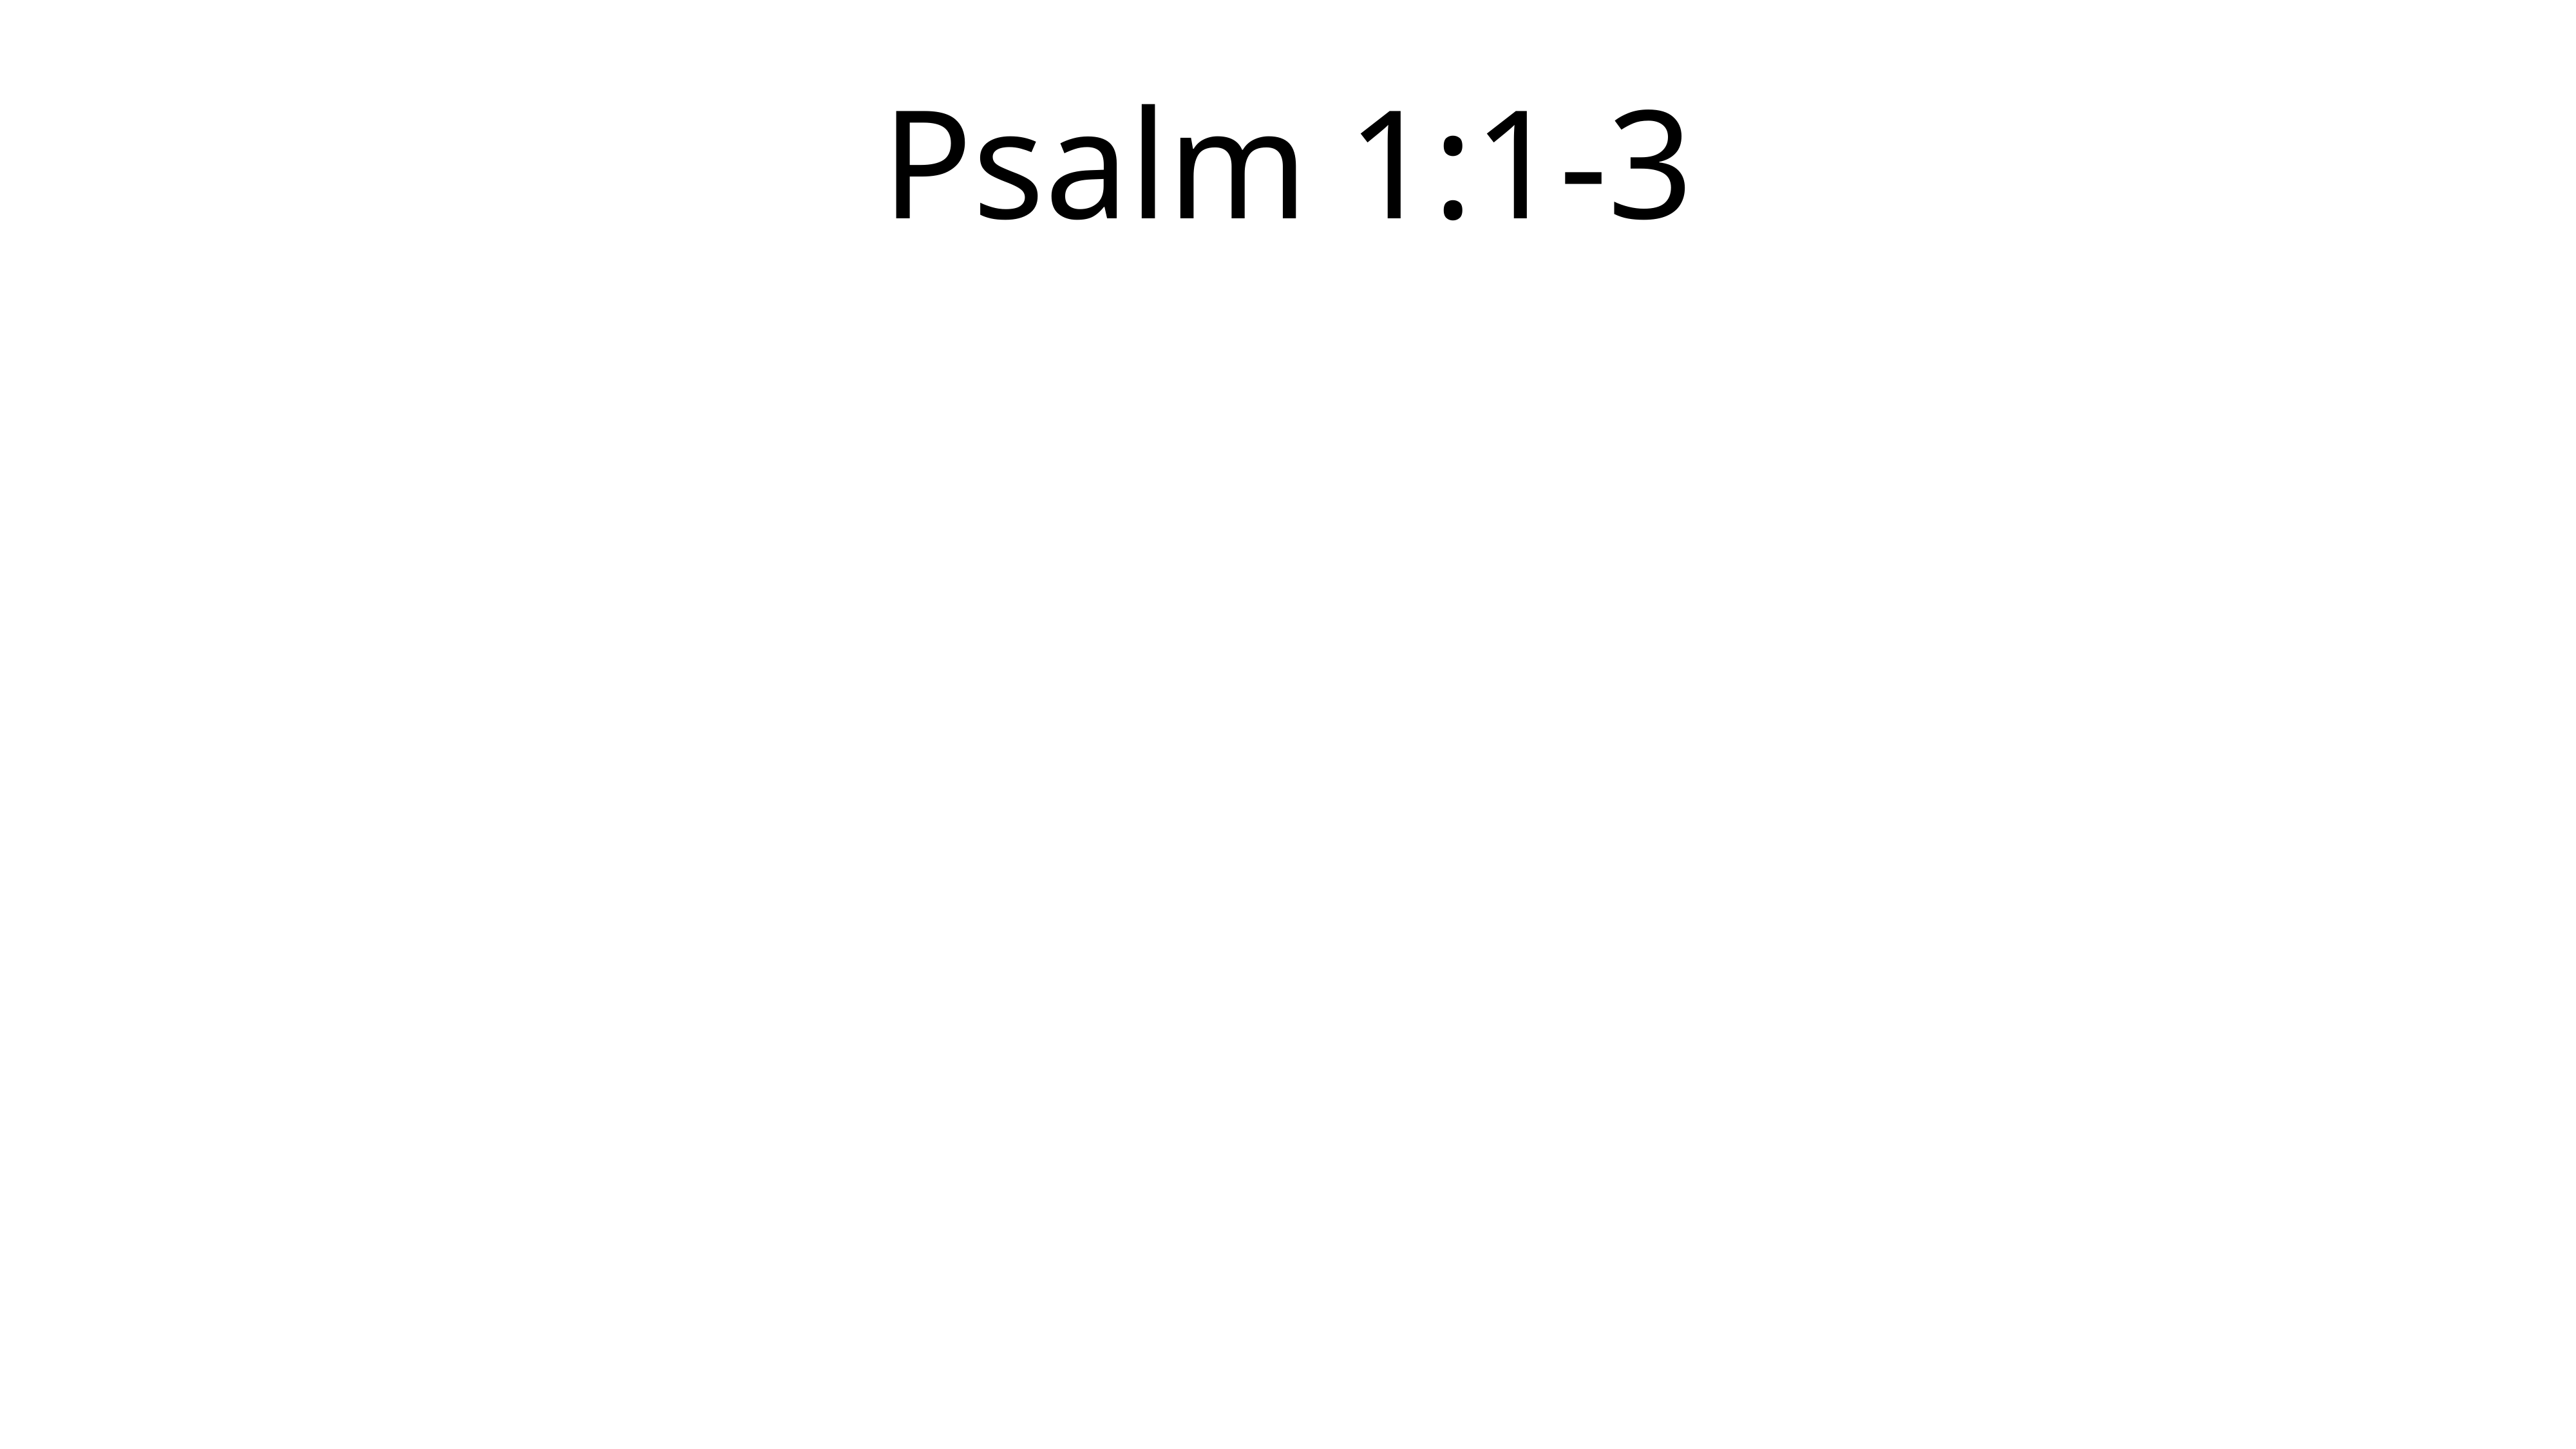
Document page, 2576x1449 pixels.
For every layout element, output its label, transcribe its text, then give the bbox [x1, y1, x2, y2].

title Psalm 1:1-3 [178, 37, 2398, 279]
